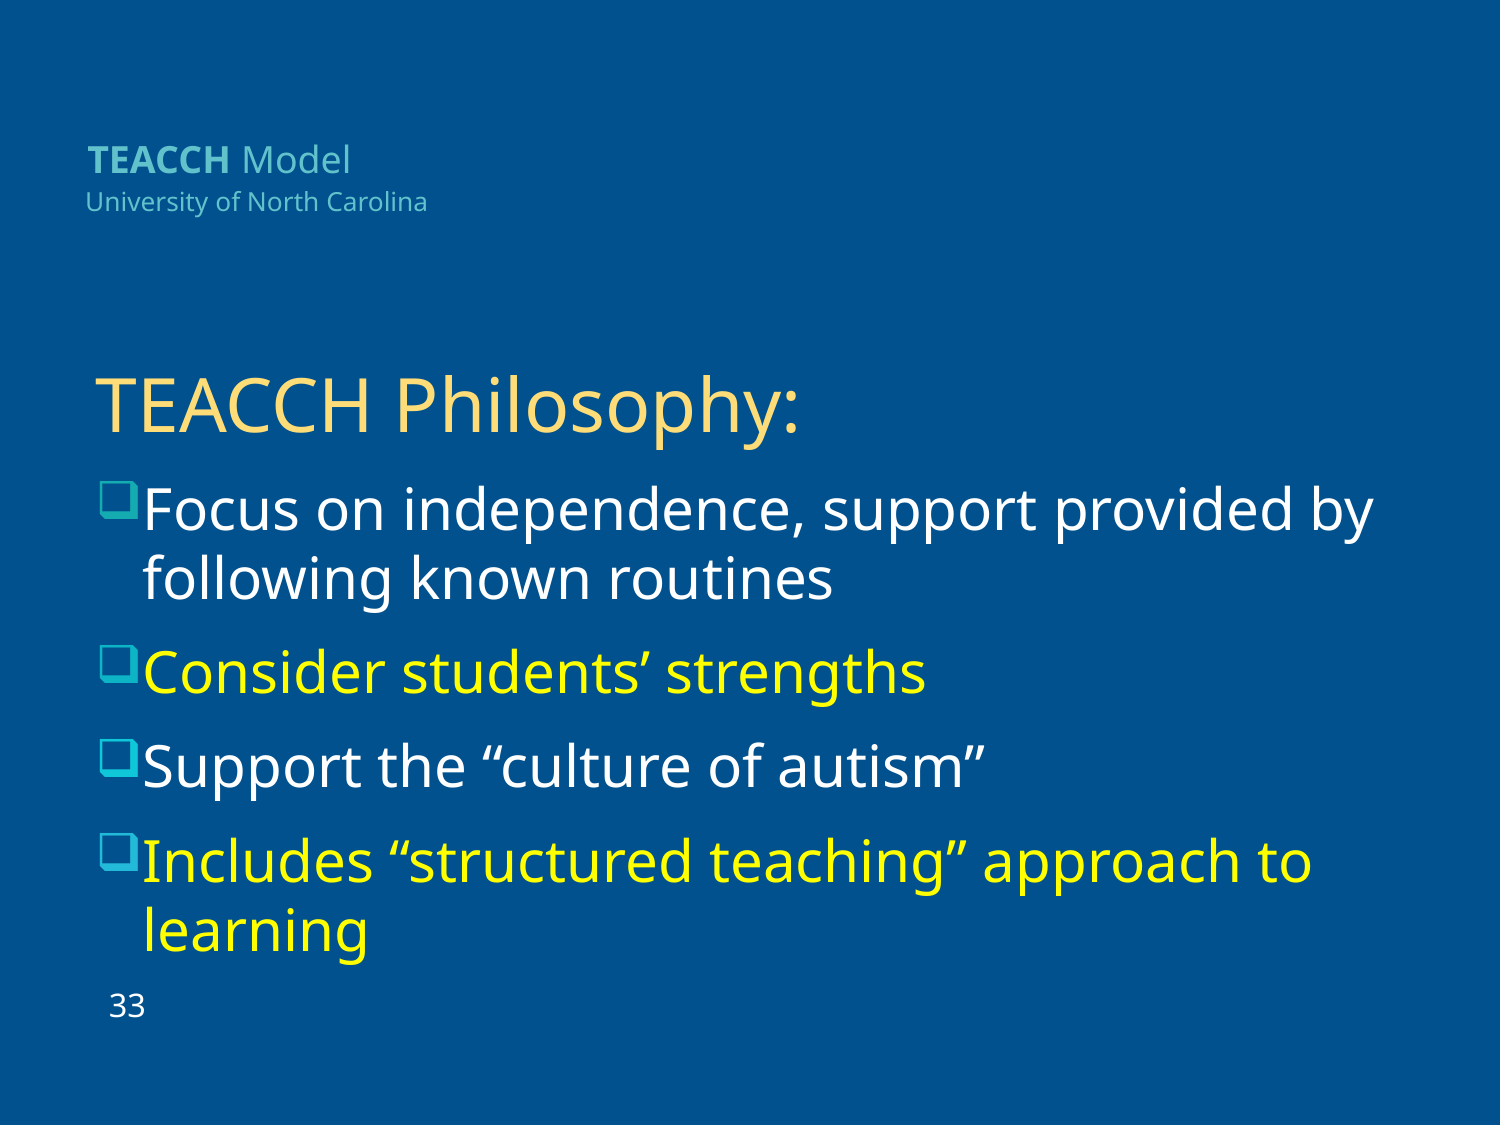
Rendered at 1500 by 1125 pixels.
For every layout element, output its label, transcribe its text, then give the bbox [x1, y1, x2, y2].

title TEACCH Model University of North Carolina [62, 37, 1500, 263]
list TEACCH Philosophy: Focus on independence, support provided by following known routines Consider students’ strengths Support the “culture of autism” Includes “structured teaching” approach to learning [5, 350, 1419, 1025]
slide_number 33 [93, 976, 194, 1037]
